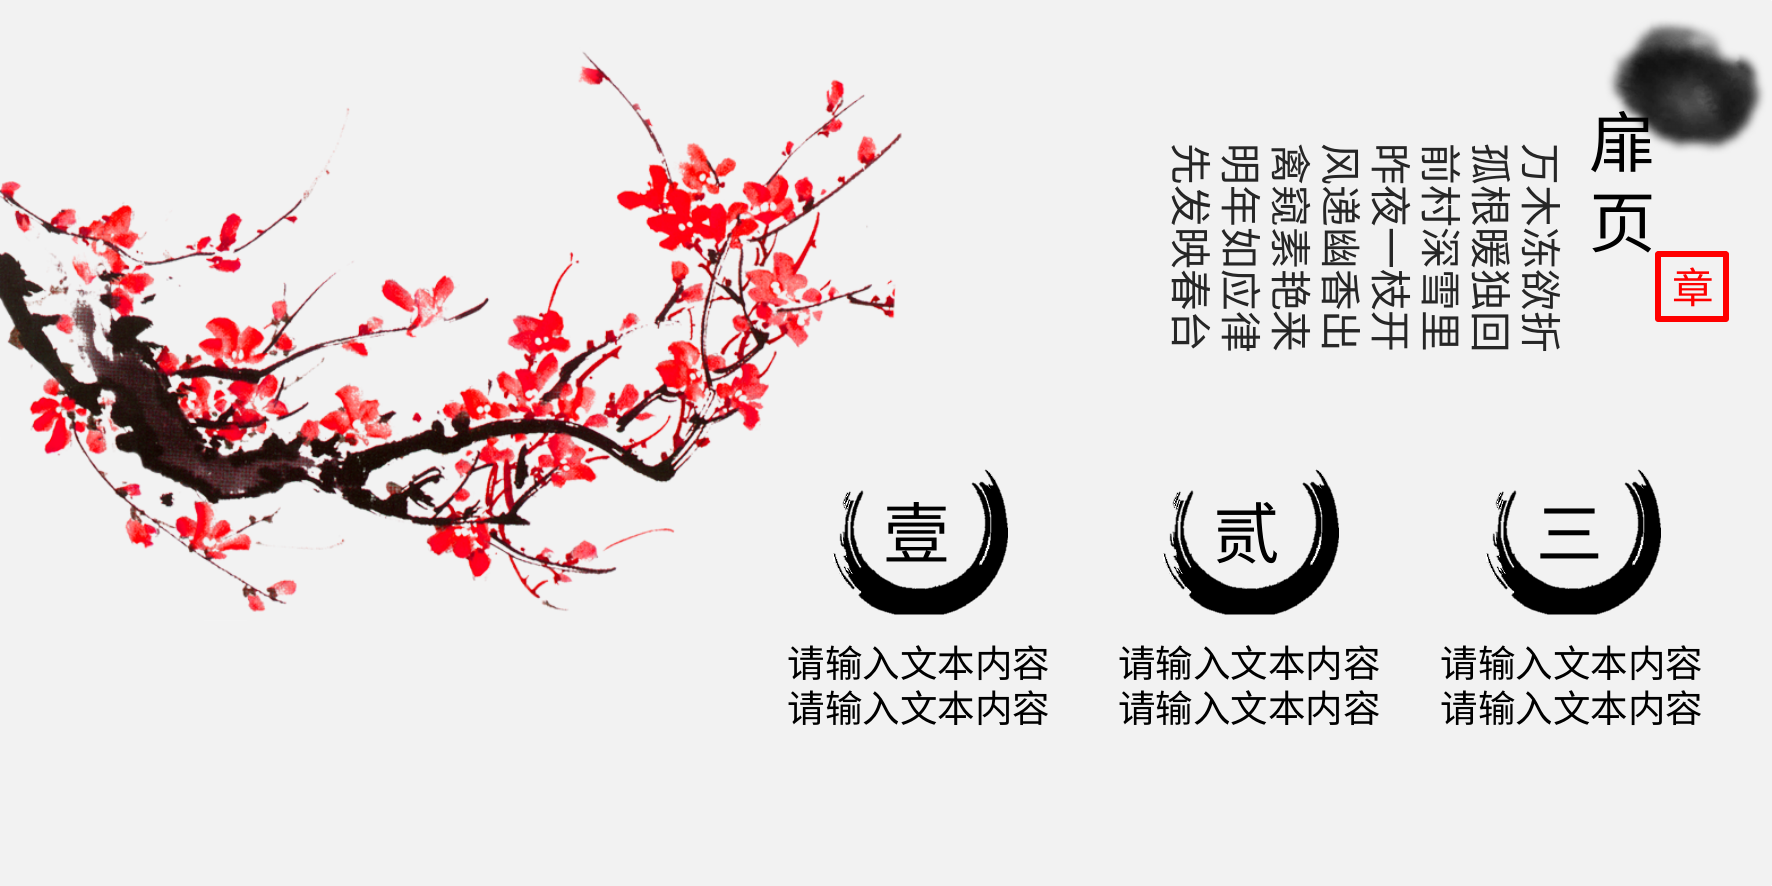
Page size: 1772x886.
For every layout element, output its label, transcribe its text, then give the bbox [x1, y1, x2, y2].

picture [1486, 468, 1661, 617]
text_box 请输入文本内容 请输入文本内容 [773, 632, 1069, 737]
text_box 请输入文本内容 请输入文本内容 [1103, 632, 1399, 737]
text_box 扉 页 [1574, 93, 1678, 268]
picture [1596, 13, 1772, 165]
text_box 万木冻欲折孤根暖独回 前村深雪里昨夜一枝开 风递幽香出禽窥素艳来 明年如应律先发映春台 [1140, 129, 1575, 370]
text_box 请输入文本内容 请输入文本内容 [1426, 632, 1721, 737]
text_box 章 [1657, 254, 1727, 320]
picture [1163, 468, 1339, 617]
picture [0, 46, 1008, 661]
